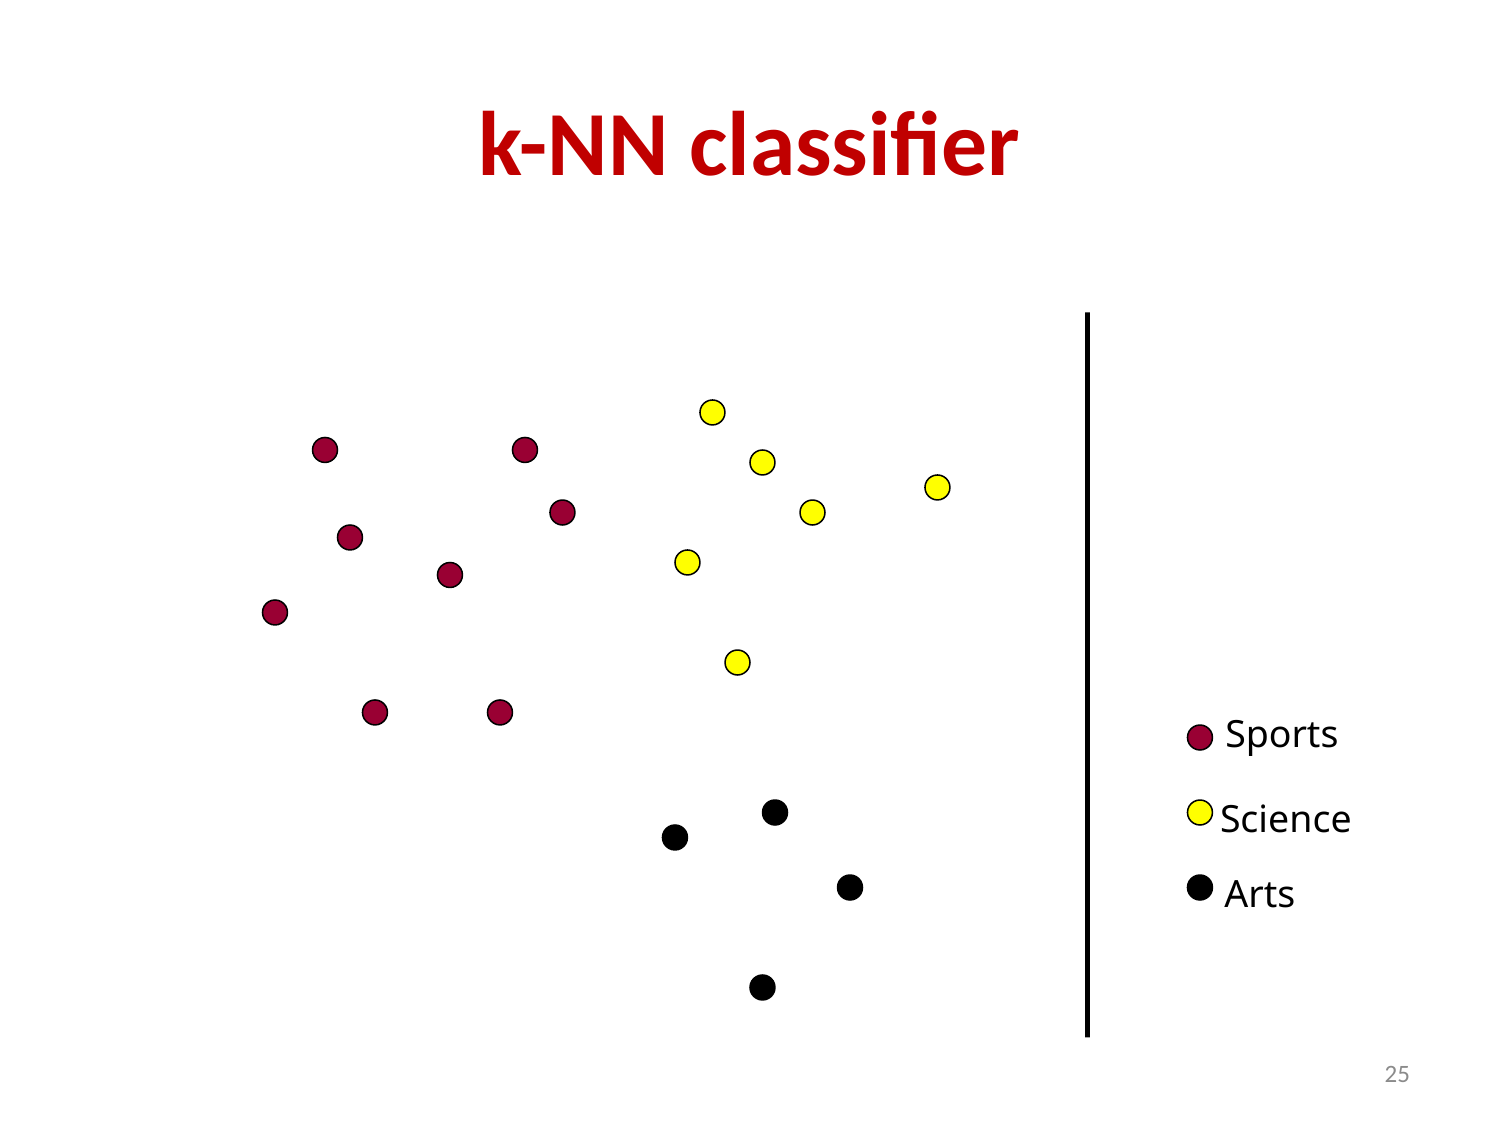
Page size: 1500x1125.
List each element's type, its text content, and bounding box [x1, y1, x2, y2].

text_box [437, 562, 463, 588]
text_box [762, 800, 788, 826]
text_box [750, 450, 775, 475]
text_box Science [1205, 787, 1367, 848]
text_box [837, 875, 863, 901]
text_box [675, 549, 700, 575]
text_box Arts [1209, 862, 1311, 923]
text_box [750, 975, 775, 1000]
text_box [699, 399, 725, 425]
text_box [725, 650, 751, 676]
text_box [1187, 725, 1210, 751]
text_box [662, 825, 688, 850]
text_box [312, 437, 338, 463]
text_box [487, 699, 513, 725]
text_box [512, 437, 538, 463]
slide_number 25 [1074, 1042, 1425, 1103]
text_box [1187, 800, 1205, 826]
text_box [924, 474, 950, 500]
title k-NN classifier [75, 45, 1425, 233]
text_box Sports [1210, 702, 1354, 762]
text_box [262, 600, 288, 625]
text_box [362, 699, 388, 725]
text_box [549, 500, 575, 526]
text_box [1187, 875, 1209, 901]
text_box [800, 500, 826, 526]
text_box [337, 525, 363, 550]
